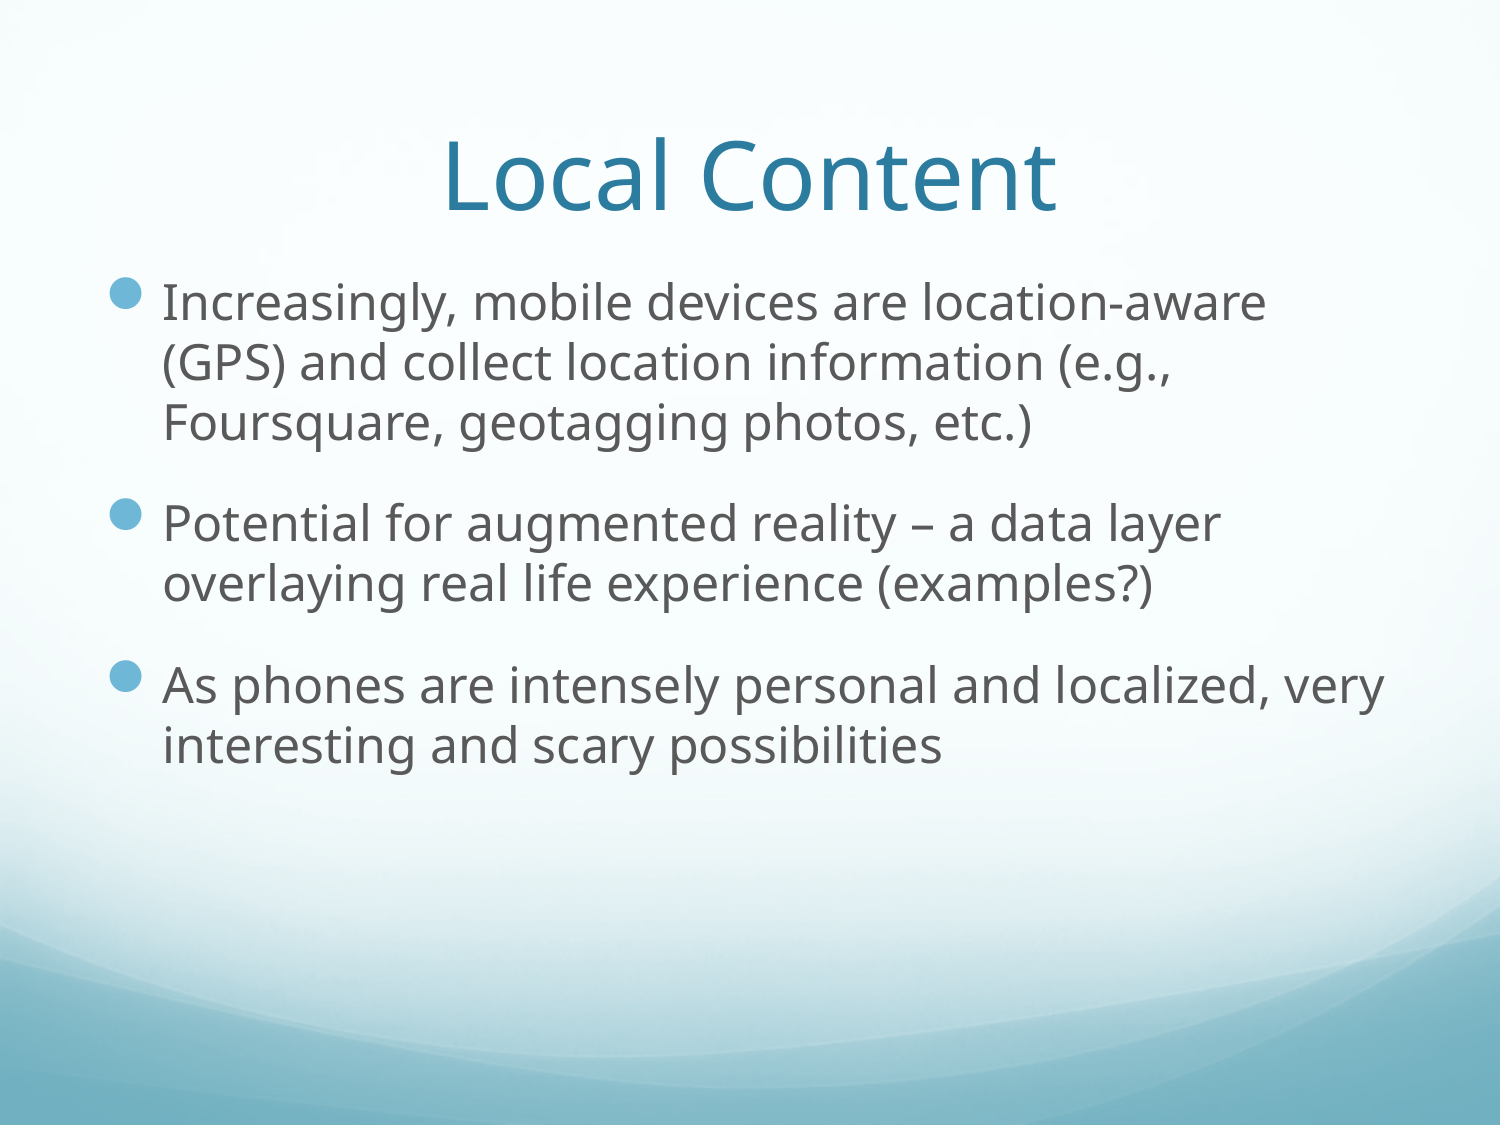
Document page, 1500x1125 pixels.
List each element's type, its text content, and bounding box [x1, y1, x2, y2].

list Increasingly, mobile devices are location-aware (GPS) and collect location information (e.g., Foursquare, geotagging photos, etc.) Potential for augmented reality – a data layer overlaying real life experience (examples?) As phones are intensely personal and localized, very interesting and scary possibilities [90, 262, 1410, 975]
title Local Content [90, 17, 1410, 237]
